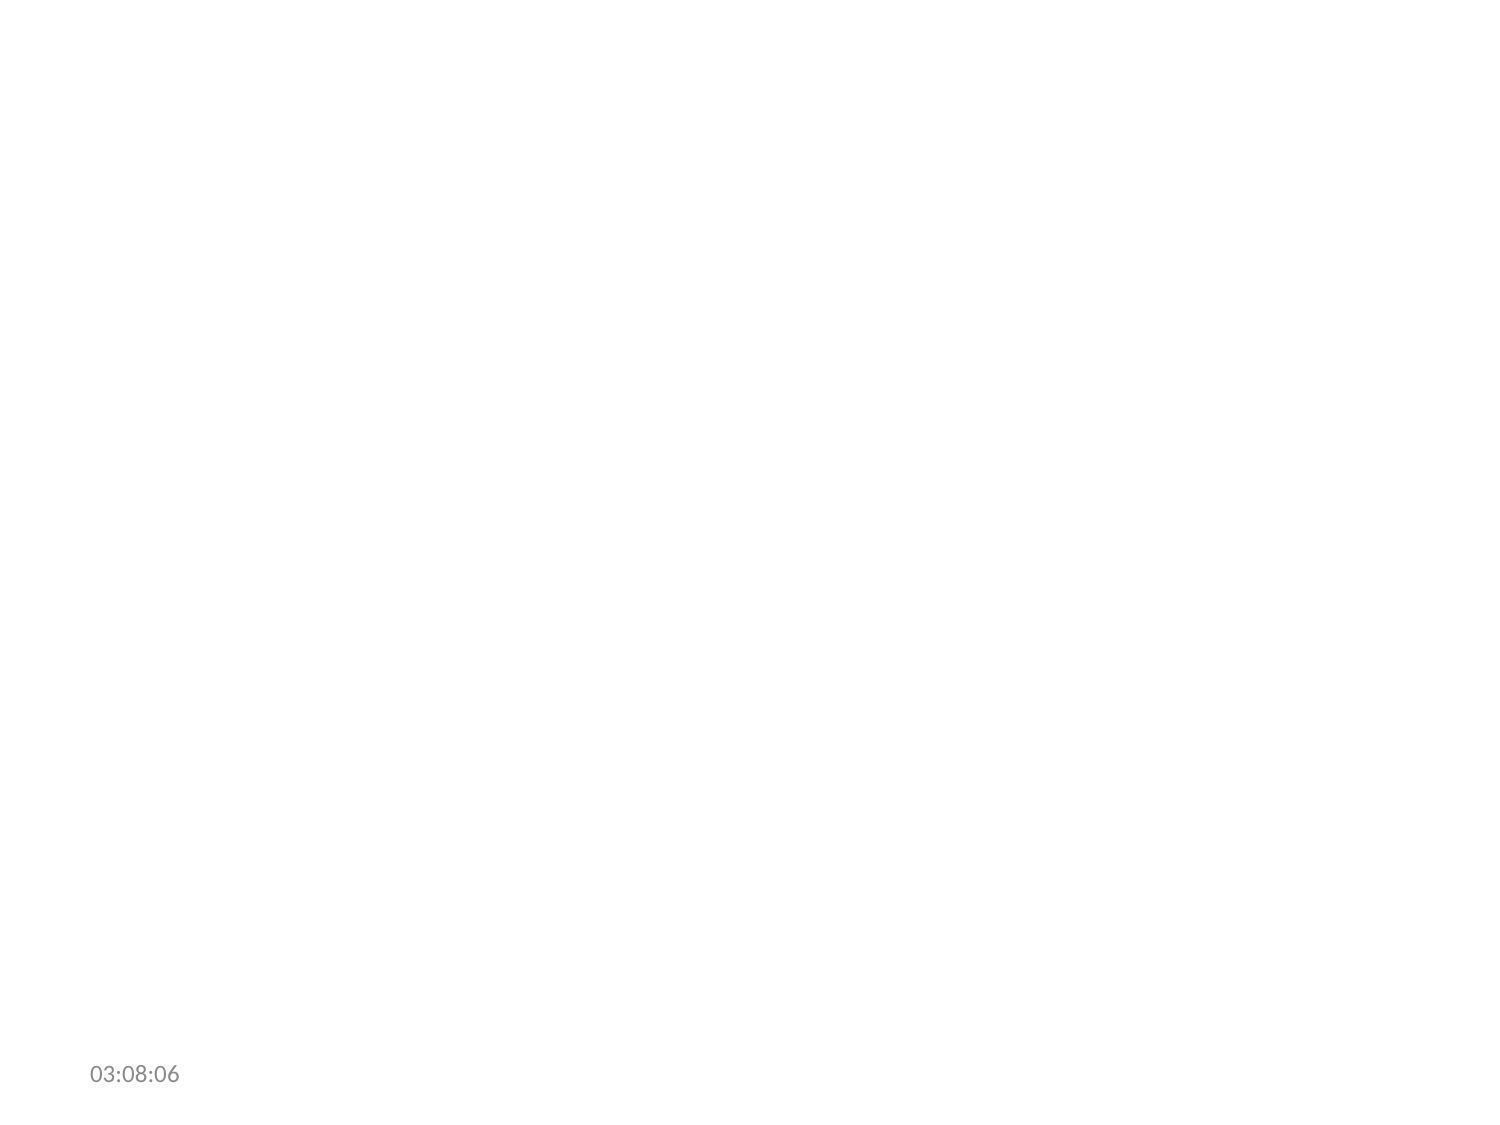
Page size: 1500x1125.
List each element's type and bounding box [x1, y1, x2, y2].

slide_number [75, 1042, 425, 1103]
